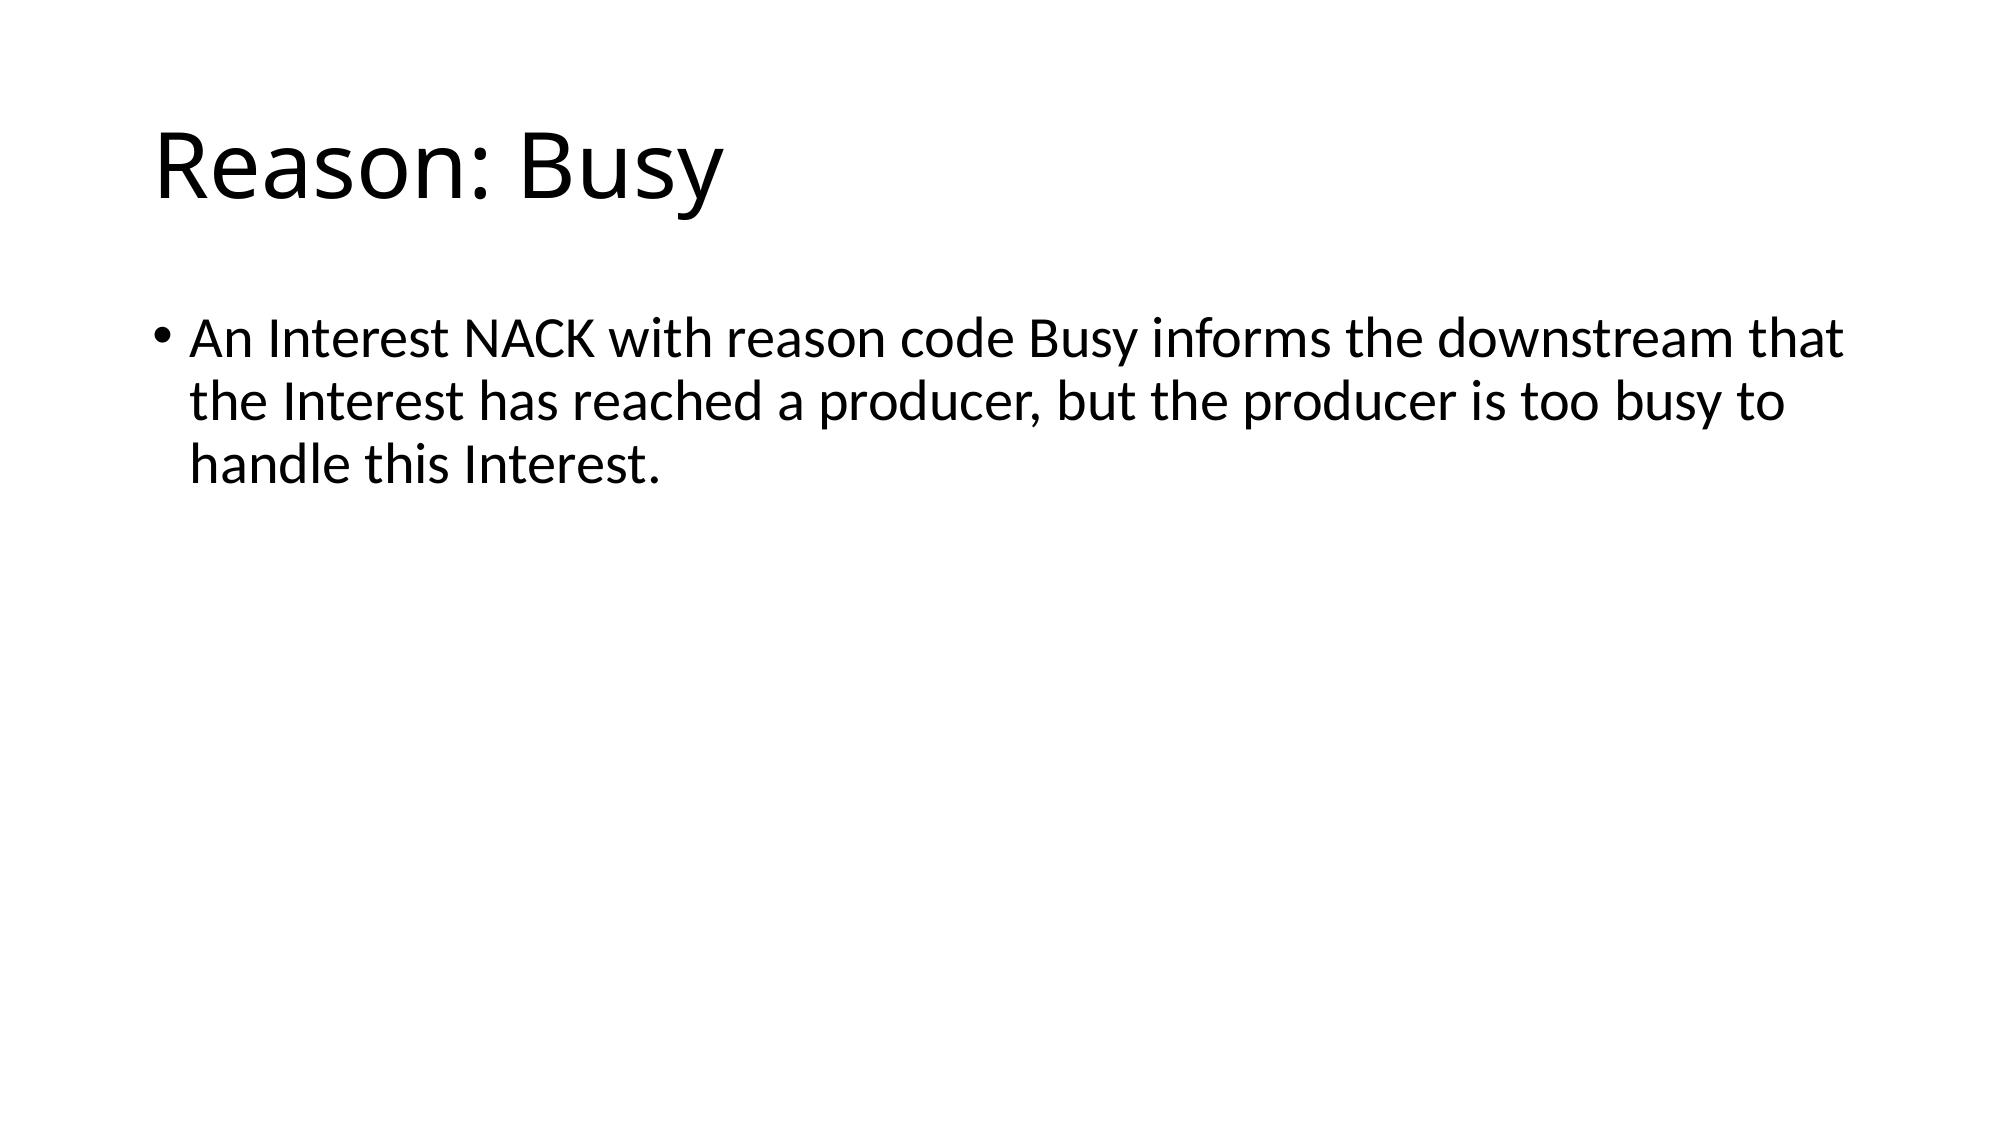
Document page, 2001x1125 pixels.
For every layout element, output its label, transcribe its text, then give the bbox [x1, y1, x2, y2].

title Reason: Busy [137, 59, 1863, 278]
list An Interest NACK with reason code Busy informs the downstream that the Interest has reached a producer, but the producer is too busy to handle this Interest. [137, 299, 1863, 1014]
